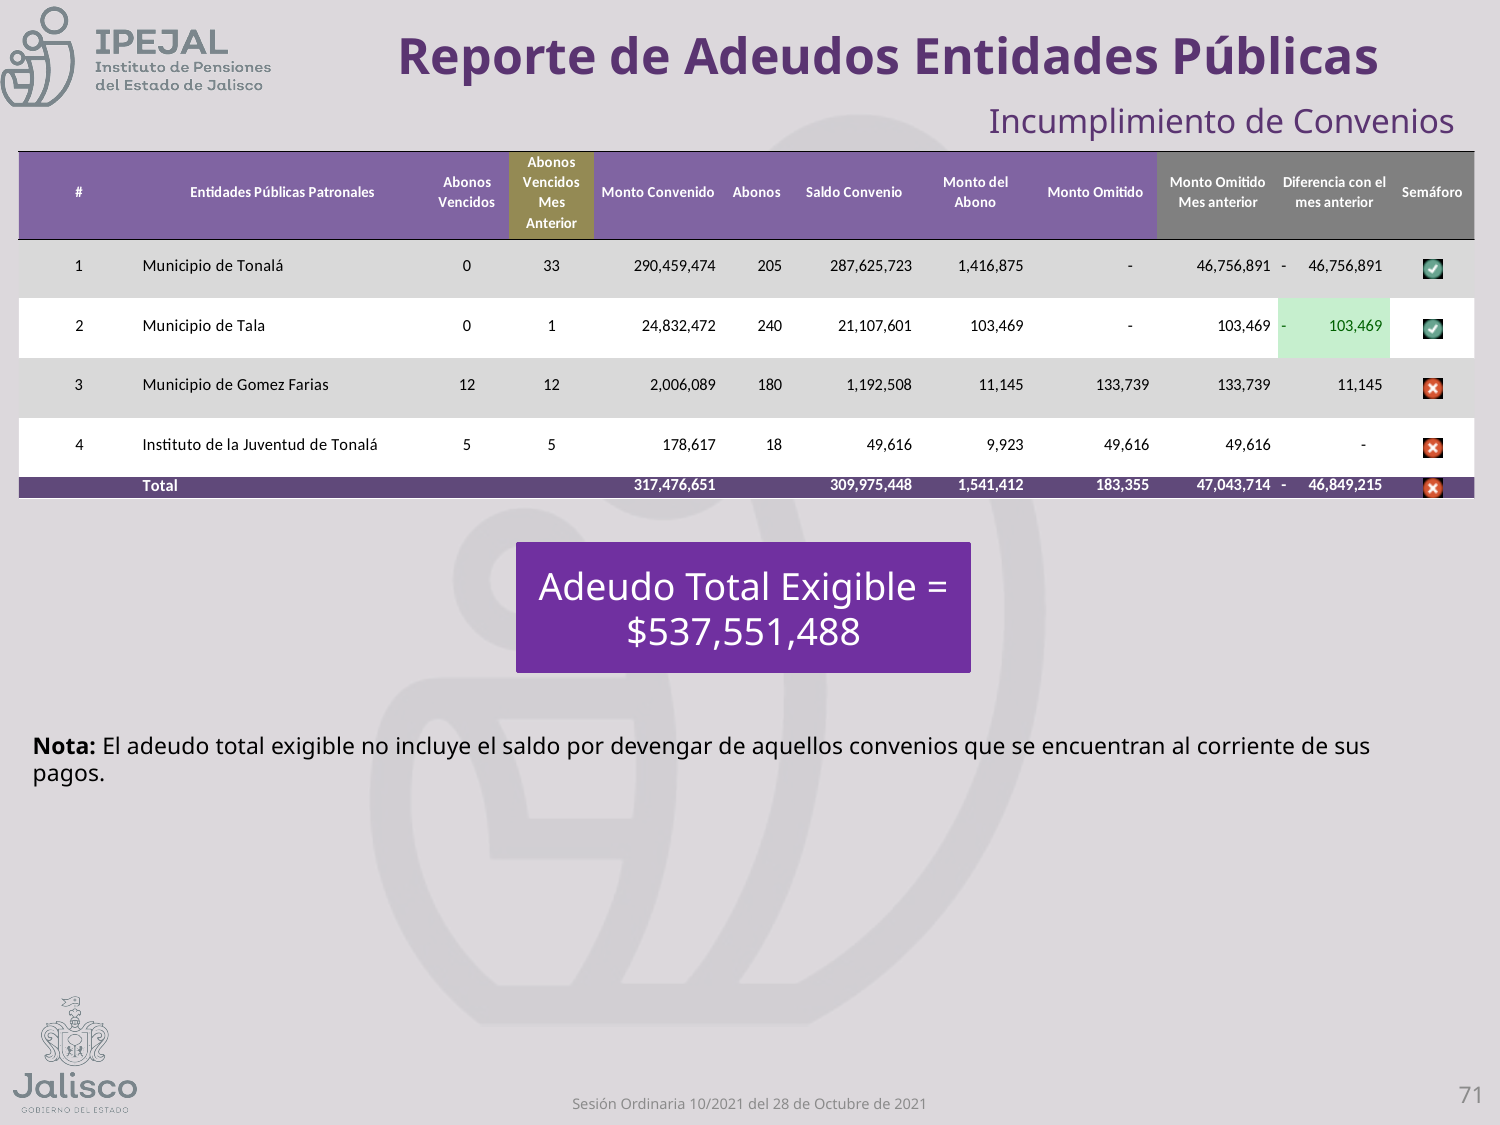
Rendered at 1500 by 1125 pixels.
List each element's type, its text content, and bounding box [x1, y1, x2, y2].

slide_number 71 [1411, 1066, 1500, 1125]
text_box Nota: El adeudo total exigible no incluye el saldo por devengar de aquellos convenios que se encuentran al corriente de sus pagos. [18, 723, 1435, 794]
footer Sesión Ordinaria 10/2021 del 28 de Octubre de 2021 [472, 1074, 1028, 1125]
picture [0, 988, 166, 1125]
picture [17, 150, 1476, 500]
text_box Adeudo Total Exigible = $537,551,488 [516, 542, 971, 673]
text_box Reporte de Adeudos Entidades Públicas [277, 23, 1500, 149]
text_box Incumplimiento de Convenios [974, 93, 1471, 148]
picture [0, 6, 271, 107]
